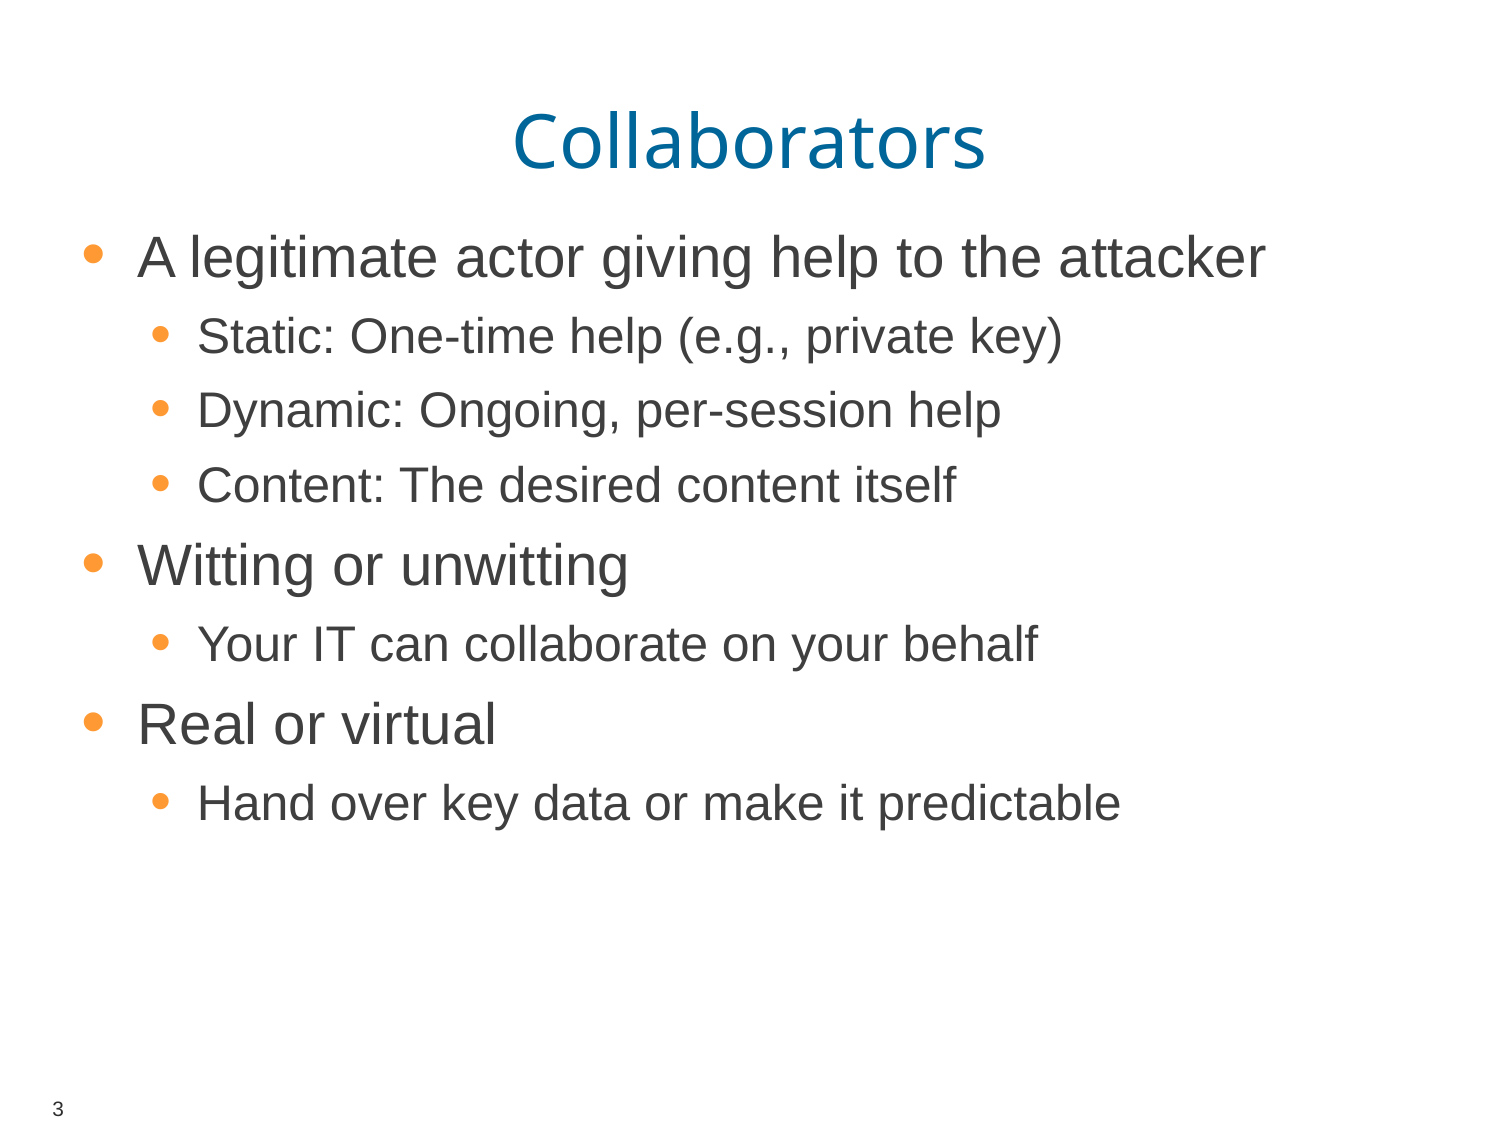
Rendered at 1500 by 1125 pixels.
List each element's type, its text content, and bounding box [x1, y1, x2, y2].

slide_number 3 [36, 1087, 76, 1125]
list A legitimate actor giving help to the attacker Static: One-time help (e.g., private key) Dynamic: Ongoing, per-session help Content: The desired content itself Witting or unwitting Your IT can collaborate on your behalf Real or virtual Hand over key data or make it predictable [74, 212, 1426, 1076]
title Collaborators [74, 14, 1426, 212]
